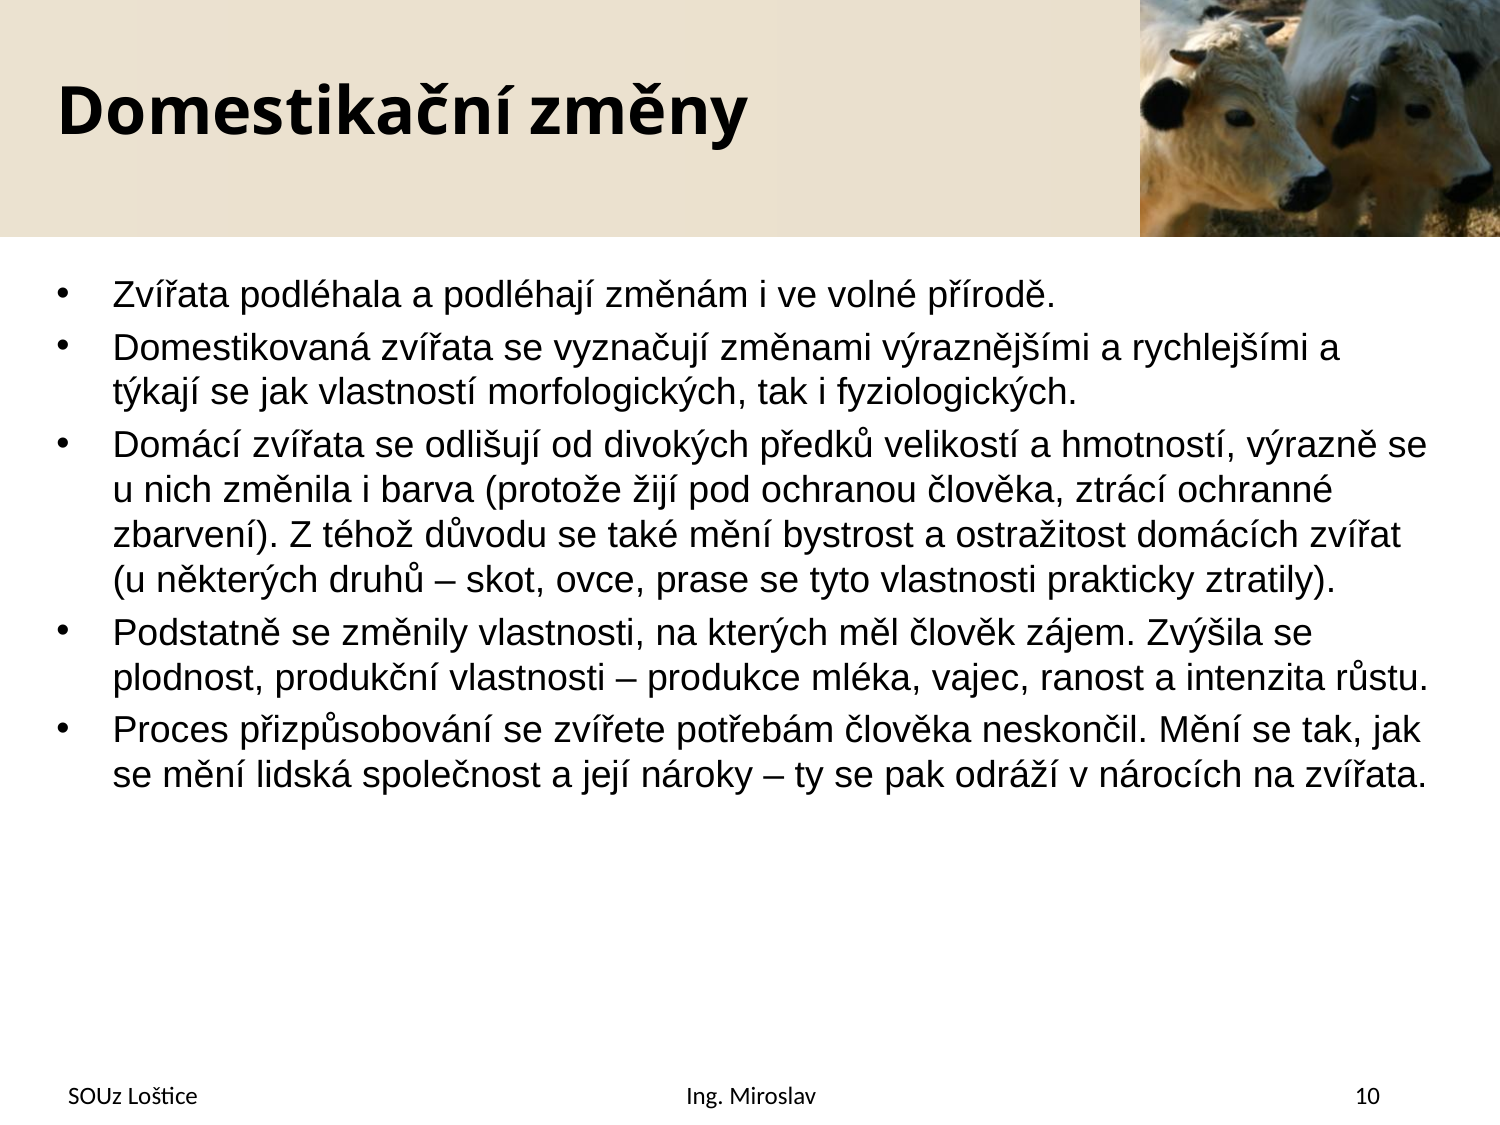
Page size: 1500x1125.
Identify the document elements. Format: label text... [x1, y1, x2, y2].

slide_number SOUz Loštice [53, 1065, 404, 1125]
slide_number 10 [1045, 1065, 1396, 1125]
footer Ing. Miroslav [513, 1065, 989, 1125]
picture [1140, 0, 1500, 237]
list Zvířata podléhala a podléhají změnám i ve volné přírodě. Domestikovaná zvířata se vyznačují změnami výraznějšími a rychlejšími a týkají se jak vlastností morfologických, tak i fyziologických. Domácí zvířata se odlišují od divokých předků velikostí a hmotností, výrazně se u nich změnila i barva (protože žijí pod ochranou člověka, ztrácí ochranné zbarvení). Z téhož důvodu se také mění bystrost a ostražitost domácích zvířat (u některých druhů – skot, ovce, prase se tyto vlastnosti prakticky ztratily). Podstatně se změnily vlastnosti, na kterých měl člověk zájem. Zvýšila se plodnost, produkční vlastnosti – produkce mléka, vajec, ranost a intenzita růstu. Proces přizpůsobování se zvířete potřebám člověka neskončil. Mění se tak, jak se mění lidská společnost a její nároky – ty se pak odráží v nárocích na zvířata. [40, 262, 1448, 1006]
title Domestikační změny [40, 42, 1139, 173]
